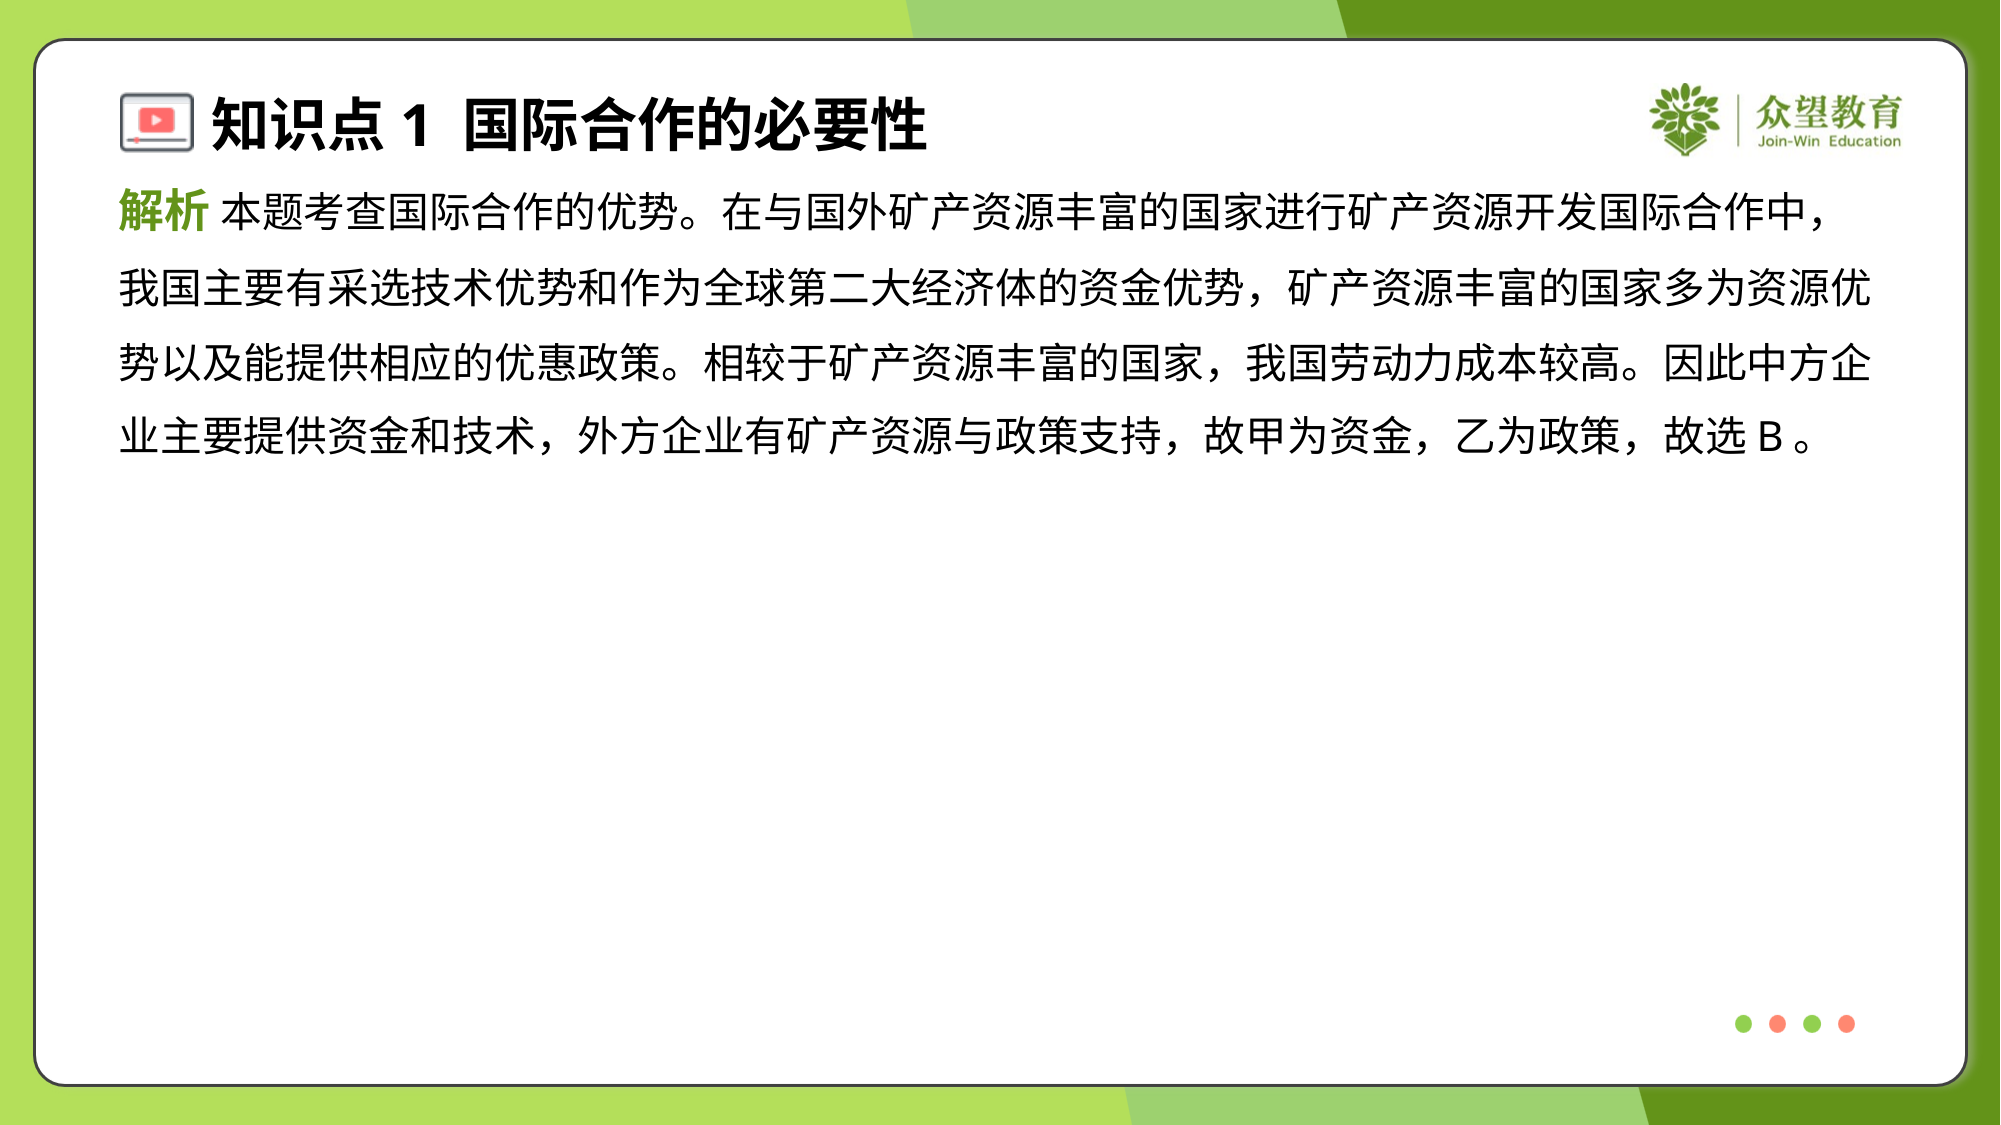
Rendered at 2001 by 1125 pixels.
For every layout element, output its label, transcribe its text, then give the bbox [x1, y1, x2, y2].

text_box 解析 本题考查国际合作的优势。在与国外矿产资源丰富的国家进行矿产资源开发国际合作中， 我国主要有采选技术优势和作为全球第二大经济体的资金优势，矿产资源丰富的国家多为资源优 势以及能提供相应的优惠政策。相较于矿产资源丰富的国家，我国劳动力成本较高。因此中方企 业主要提供资金和技术，外方企业有矿产资源与政策支持，故甲为资金，乙为政策，故选B。 [118, 159, 1883, 452]
picture [0, 0, 2000, 1125]
